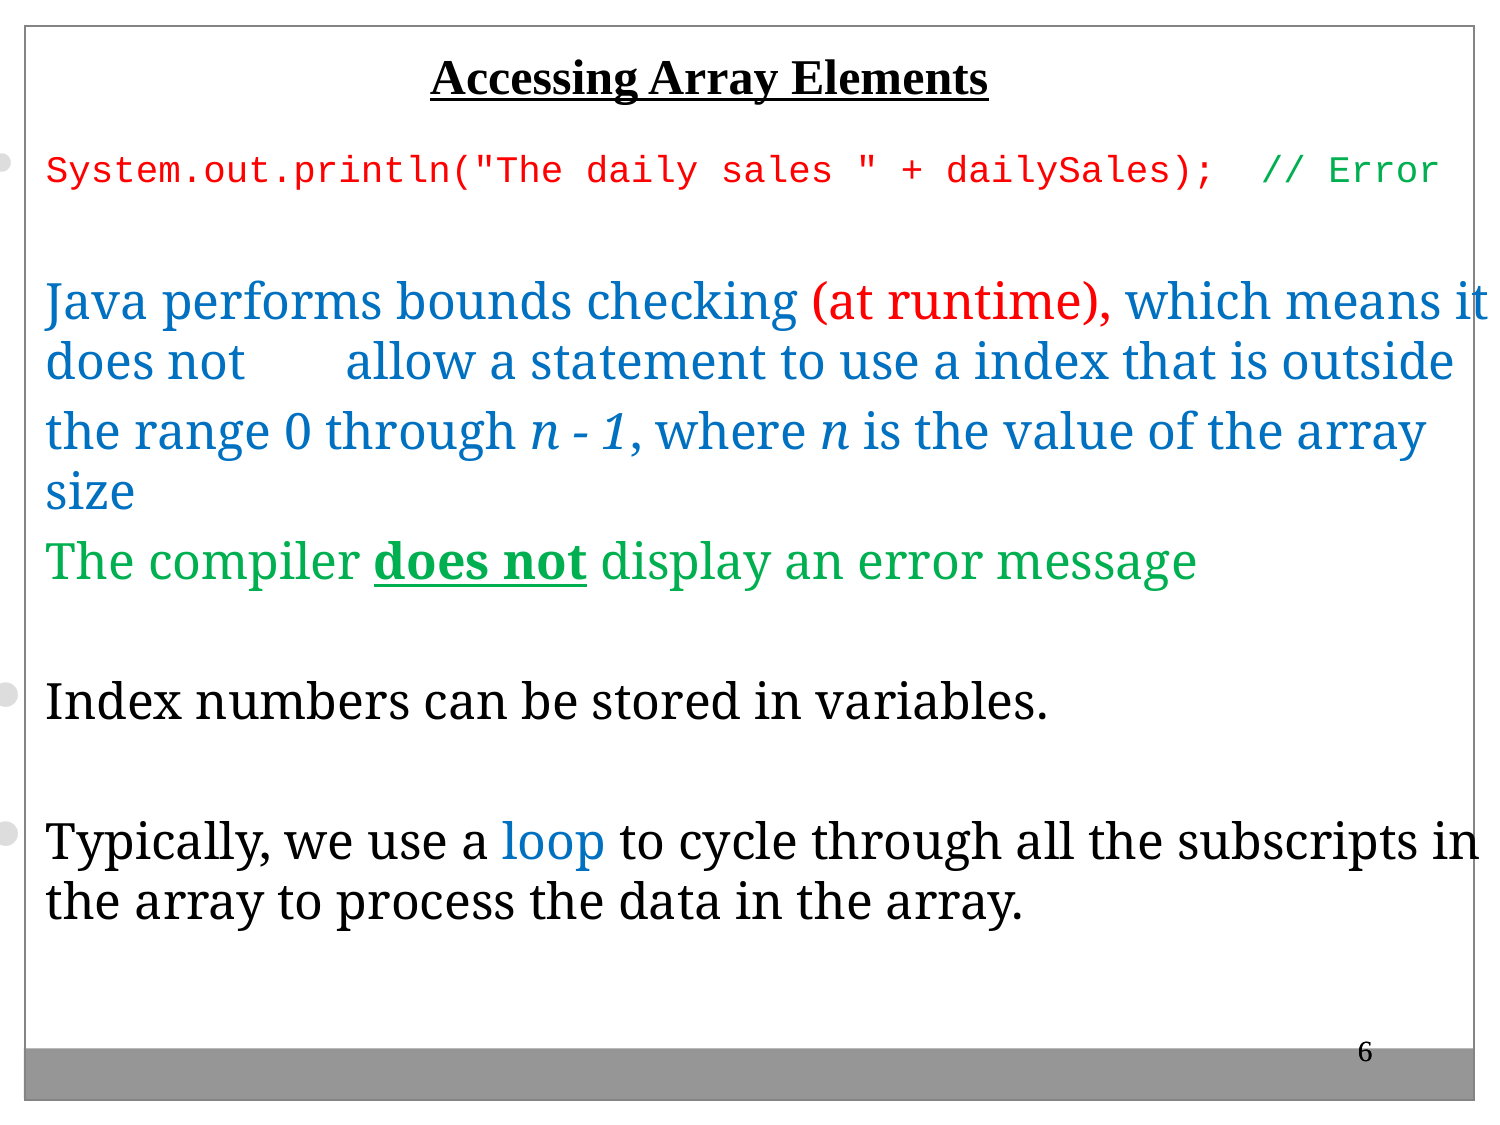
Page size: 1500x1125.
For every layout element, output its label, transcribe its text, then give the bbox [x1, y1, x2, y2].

text_box 6 [1074, 1024, 1388, 1100]
list System.out.println("The daily sales " + dailySales); // Error Java performs bounds checking (at runtime), which means it does not allow a statement to use a index that is outside the range 0 through n - 1, where n is the value of the array size The compiler does not display an error message Index numbers can be stored in variables. Typically, we use a loop to cycle through all the subscripts in the array to process the data in the array. [0, 137, 1500, 1013]
text_box Accessing Array Elements [415, 37, 1017, 113]
